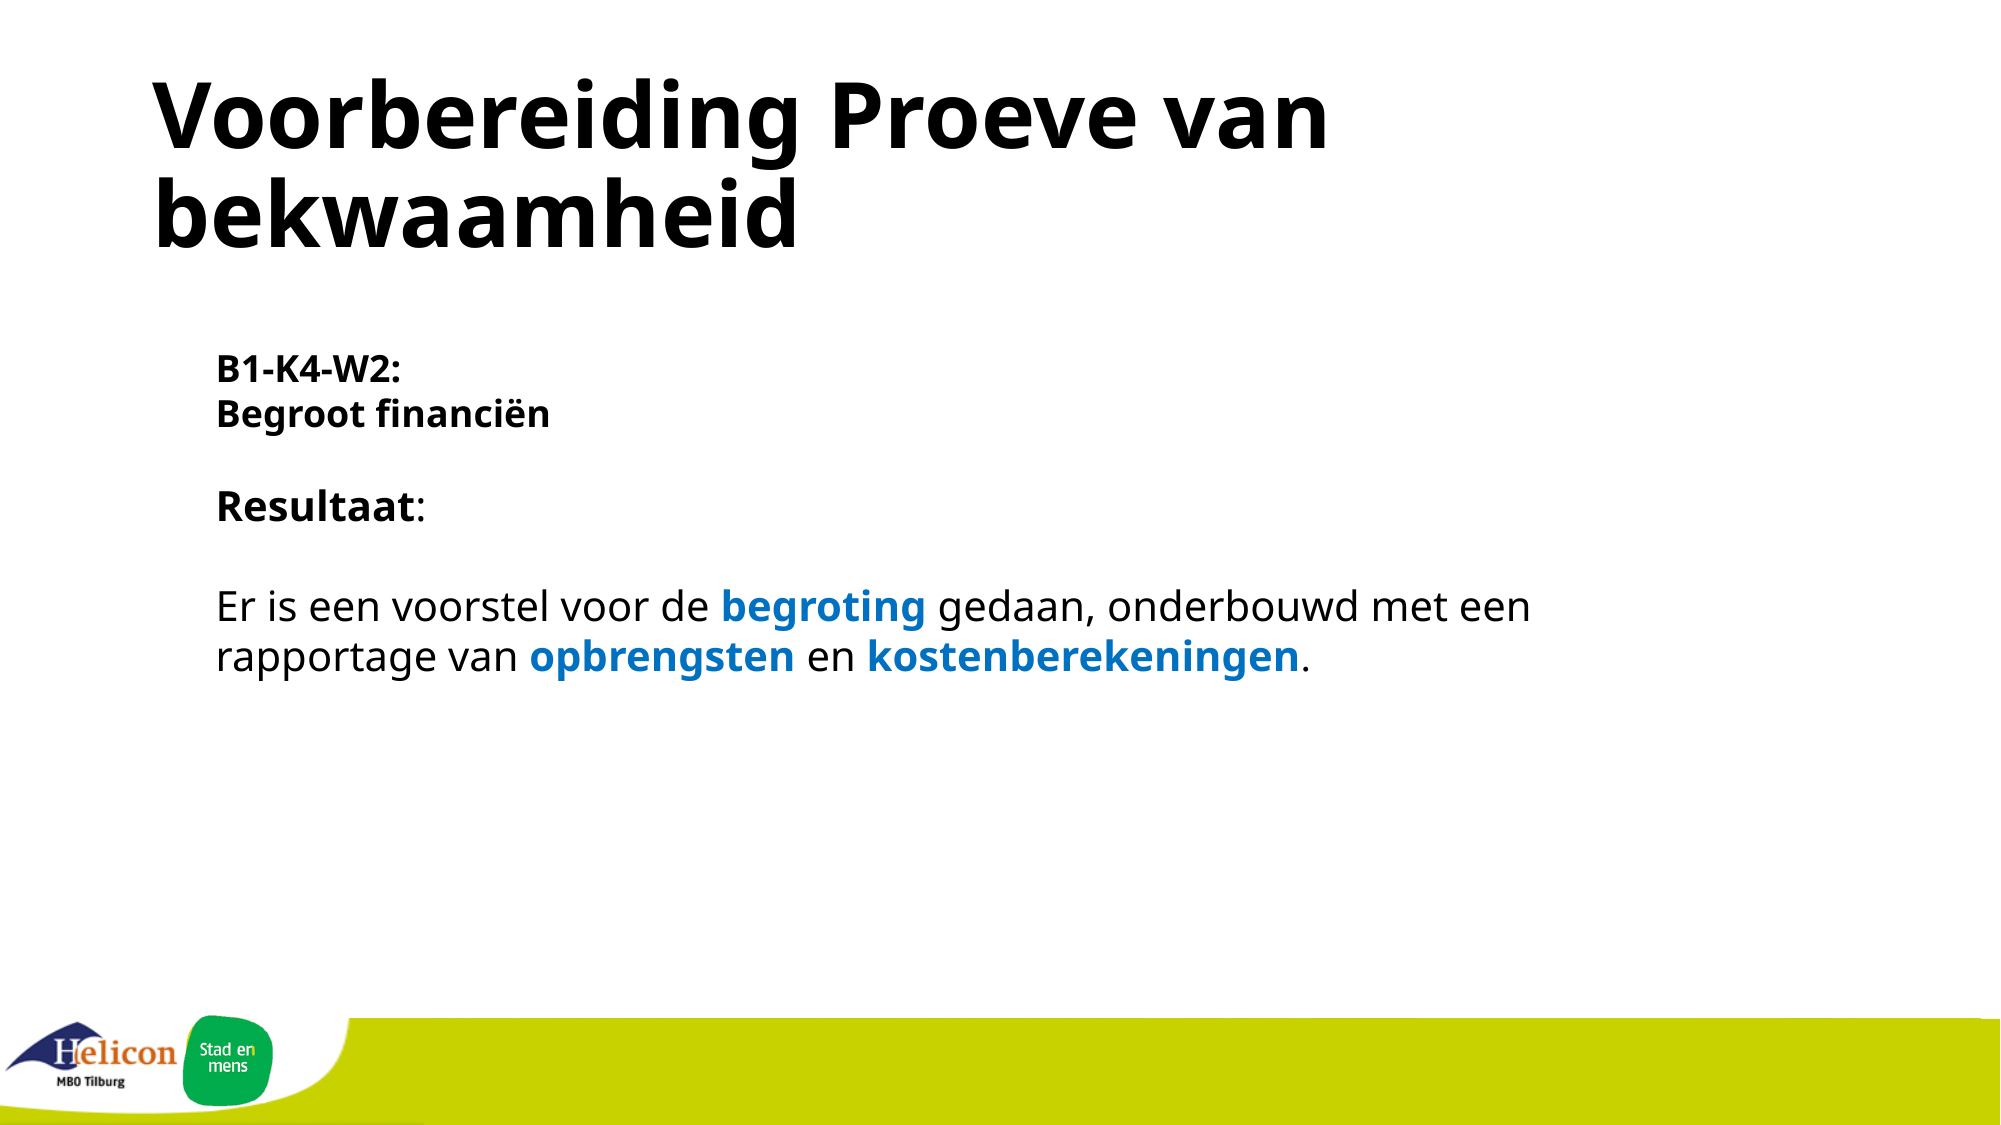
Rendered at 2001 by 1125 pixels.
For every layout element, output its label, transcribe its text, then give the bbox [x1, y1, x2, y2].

text_box B1-K4-W2: Begroot financiën Resultaat: Er is een voorstel voor de begroting gedaan, onderbouwd met een rapportage van opbrengsten en kostenberekeningen. [200, 337, 1736, 733]
picture [0, 1013, 424, 1125]
title Voorbereiding Proeve van bekwaamheid [137, 59, 1863, 278]
